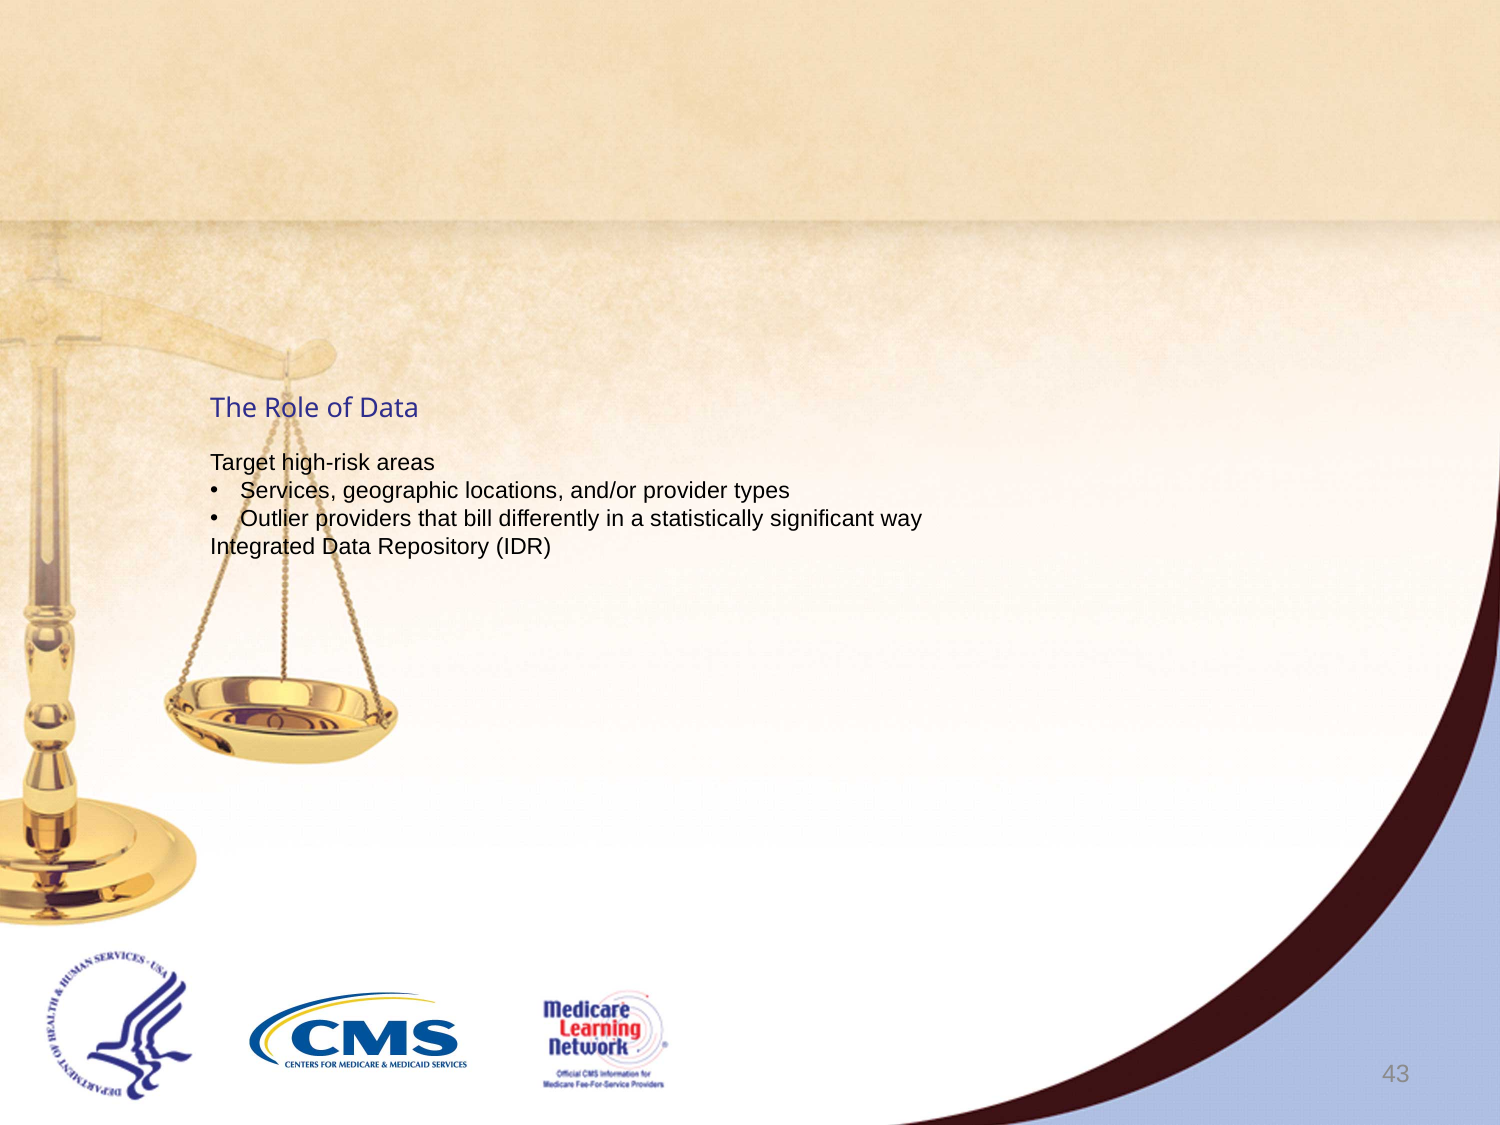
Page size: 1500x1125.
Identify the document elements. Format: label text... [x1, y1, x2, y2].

slide_number 43 [1074, 1042, 1425, 1103]
title The Role of Data Target high-risk areas Services, geographic locations, and/or provider types Outlier providers that bill differently in a statistically significant way Integrated Data Repository (IDR) [45, 382, 1444, 571]
picture [0, 0, 1500, 1125]
